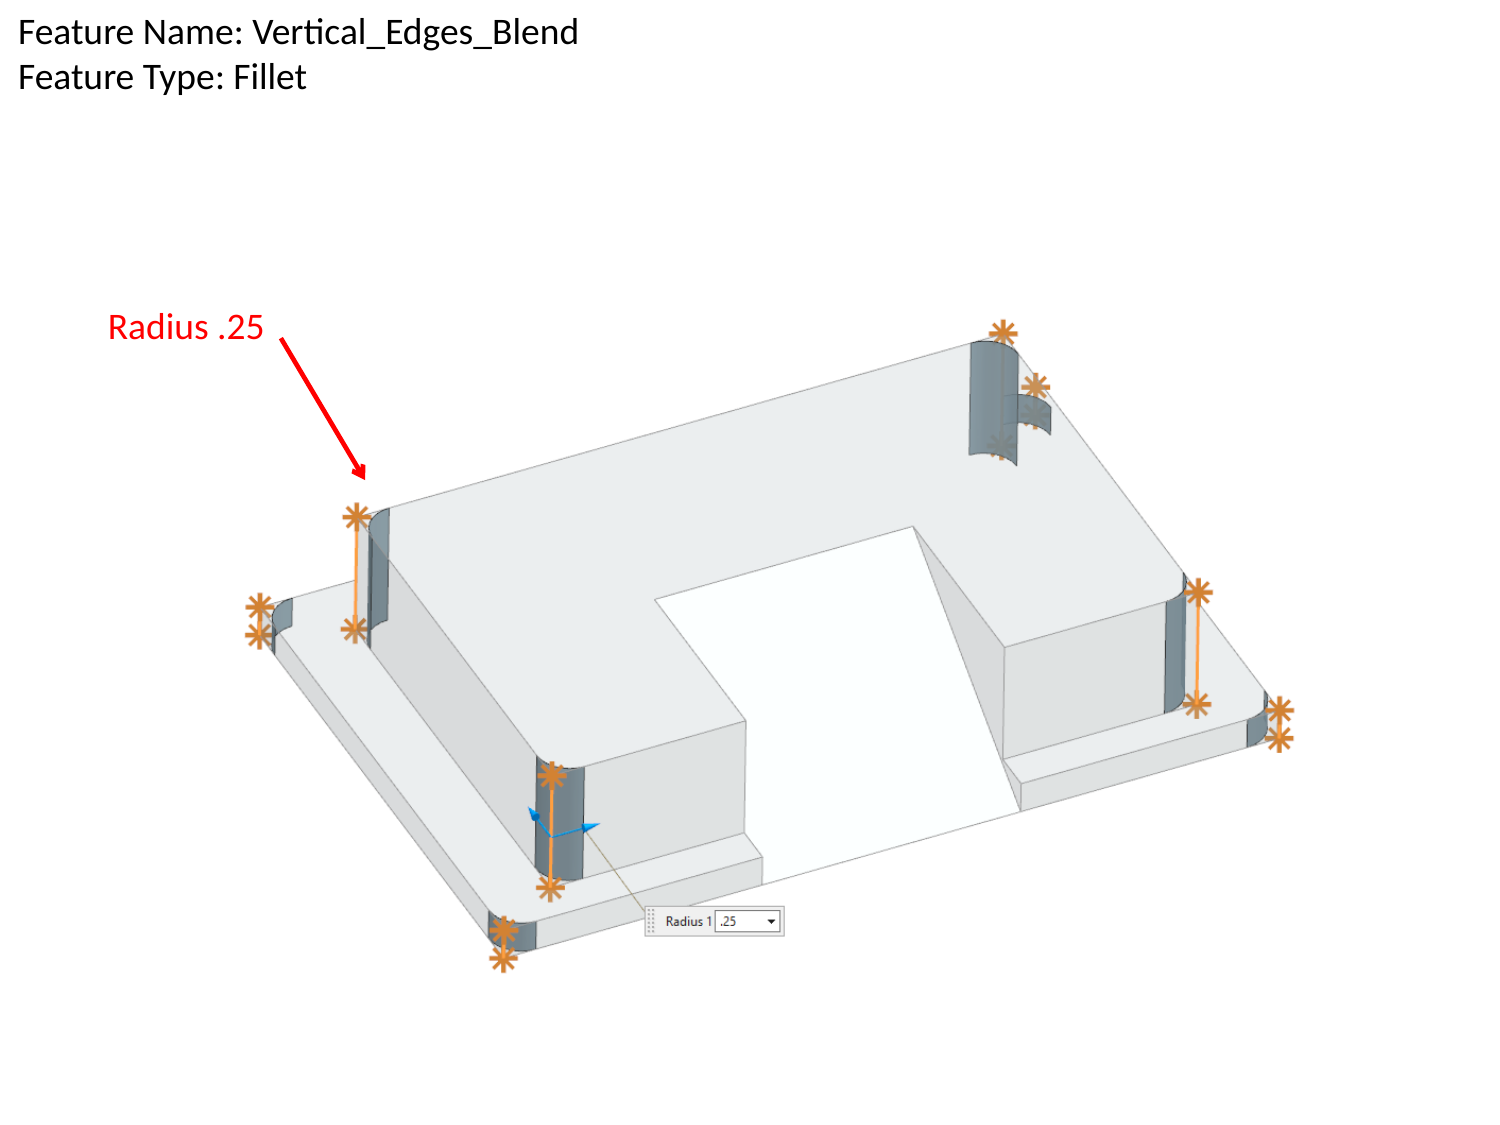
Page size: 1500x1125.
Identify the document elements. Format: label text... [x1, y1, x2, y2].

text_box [280, 338, 365, 481]
picture [240, 307, 1304, 978]
text_box Radius .25 [93, 294, 280, 355]
text_box Feature Name: Vertical_Edges_Blend Feature Type: Fillet [3, 0, 595, 105]
